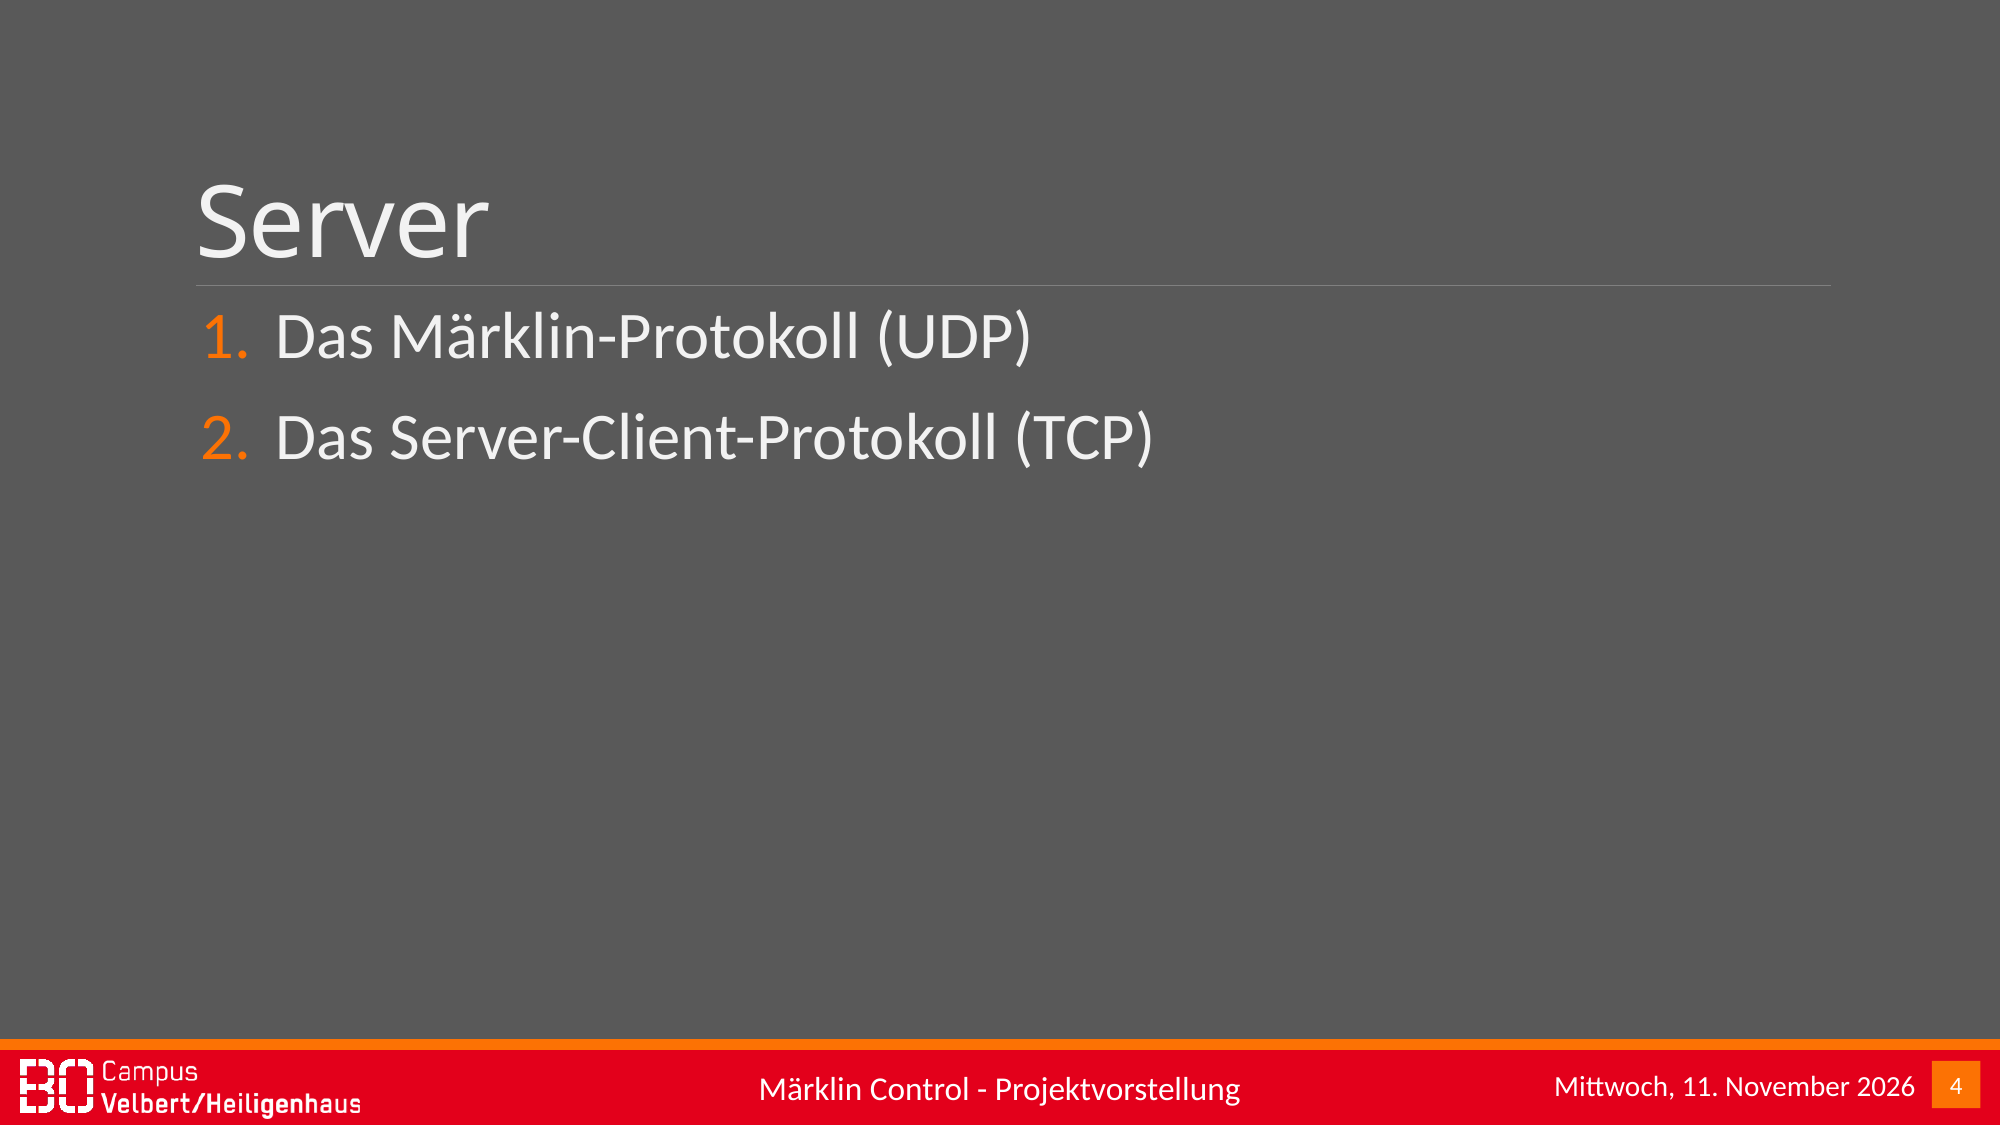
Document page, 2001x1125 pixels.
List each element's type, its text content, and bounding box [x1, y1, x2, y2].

picture [19, 1059, 94, 1113]
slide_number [1525, 1054, 1931, 1115]
title Server [180, 47, 1830, 285]
list Das Märklin-Protokoll (UDP) Das Server-Client-Protokoll (TCP) [200, 293, 1851, 954]
picture [101, 1057, 365, 1120]
slide_number 4 [1931, 1060, 1981, 1109]
